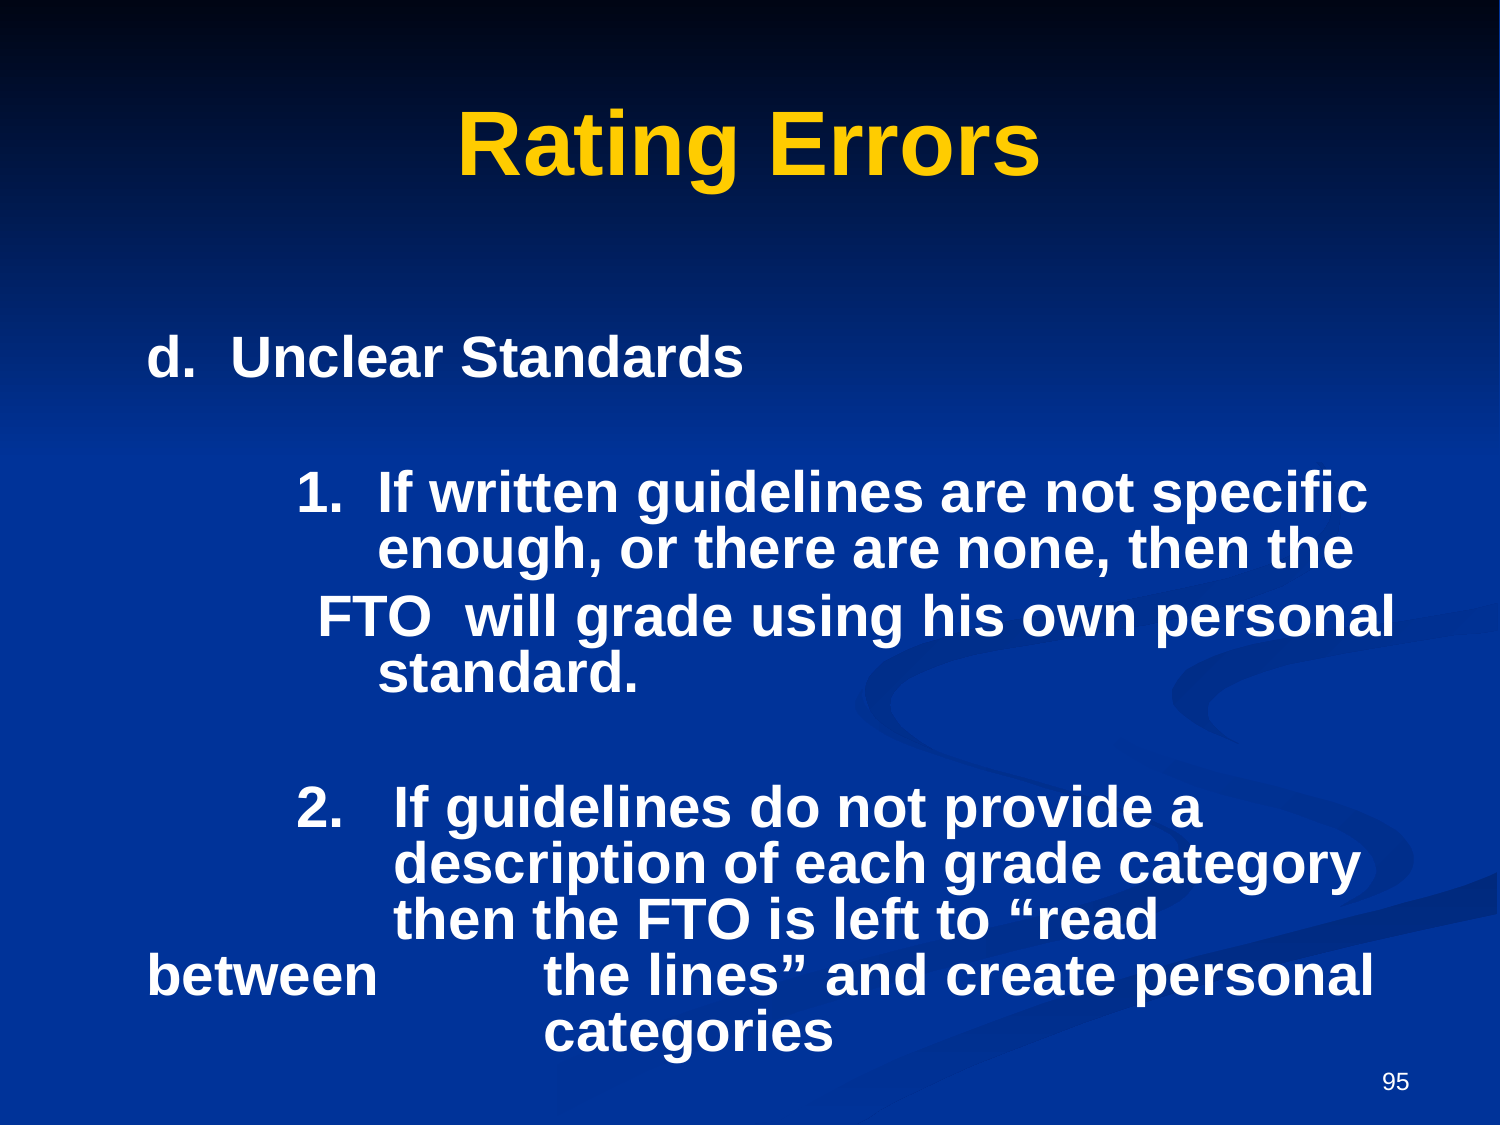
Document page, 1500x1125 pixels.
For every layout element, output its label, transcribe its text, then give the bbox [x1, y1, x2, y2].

list d. Unclear Standards 1. If written guidelines are not specific enough, or there are none, then the FTO will grade using his own personal standard. 2. If guidelines do not provide a description of each grade category then the FTO is left to “read between the lines” and create personal categories [74, 324, 1426, 1125]
title Rating Errors [74, 44, 1426, 233]
